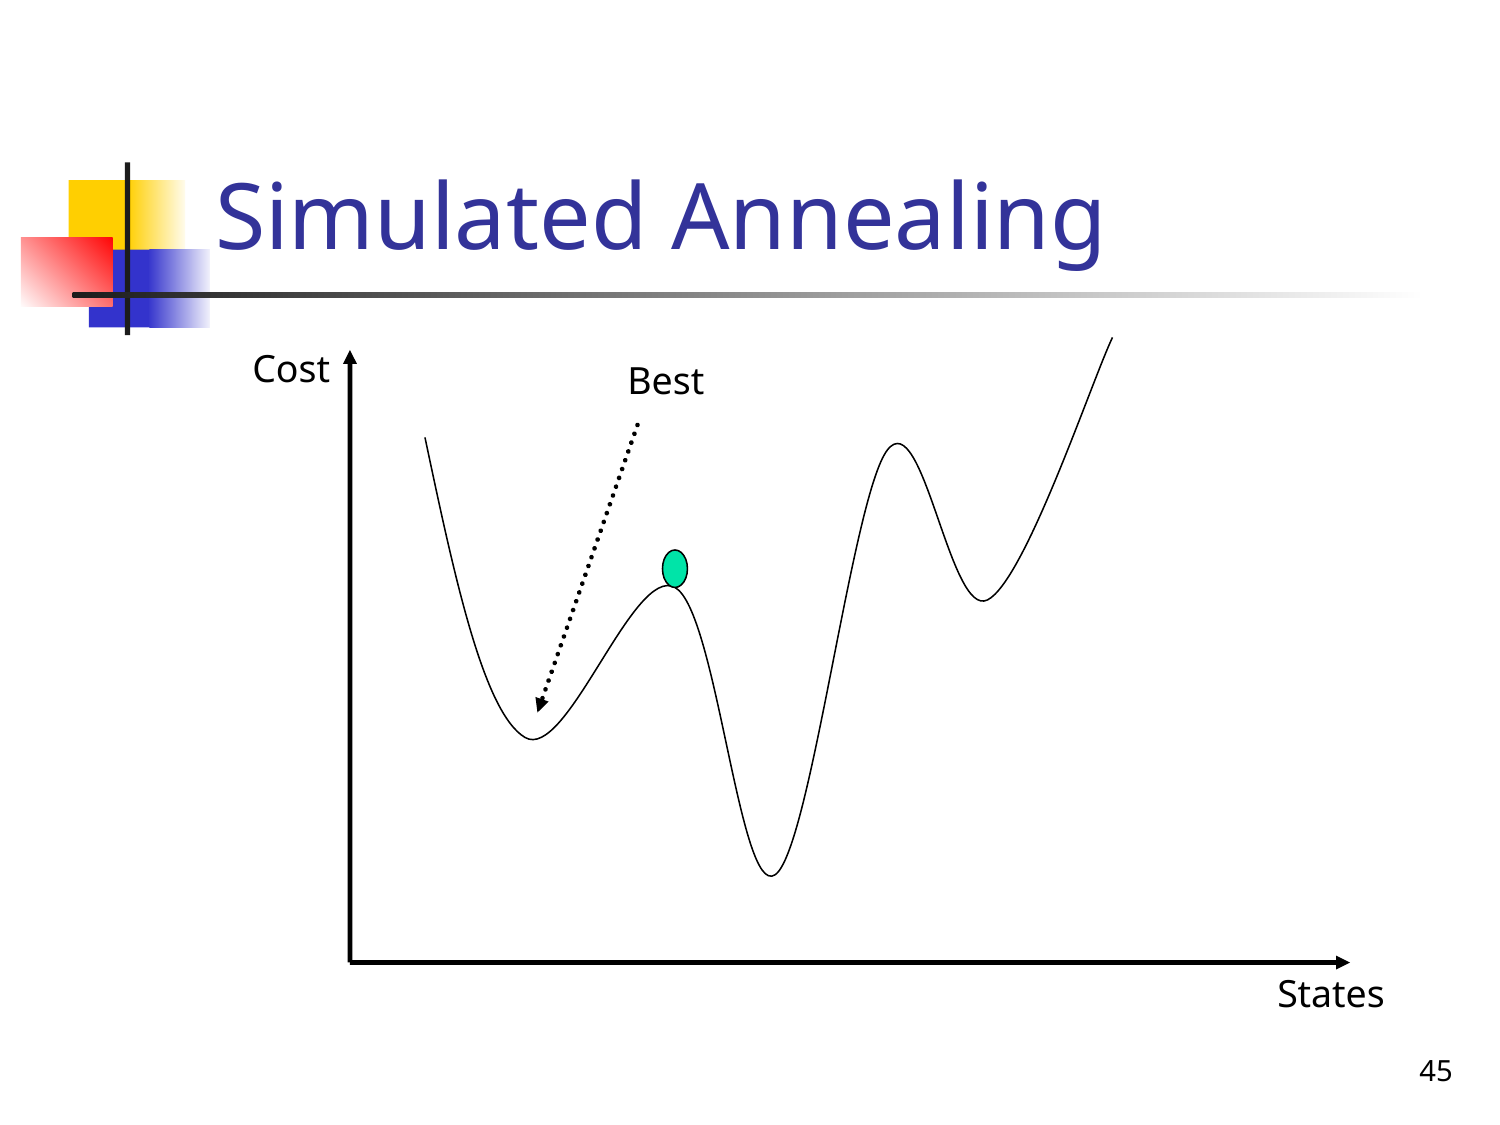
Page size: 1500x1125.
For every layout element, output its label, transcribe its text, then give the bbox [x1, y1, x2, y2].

text_box Best [612, 349, 738, 410]
text_box [1337, 956, 1349, 962]
title Simulated Annealing [199, 140, 1479, 276]
text_box States [1262, 962, 1438, 1023]
slide_number 45 [1154, 1023, 1468, 1100]
text_box Cost [237, 337, 400, 398]
text_box [535, 698, 548, 713]
text_box [424, 337, 1113, 877]
text_box [662, 549, 688, 588]
